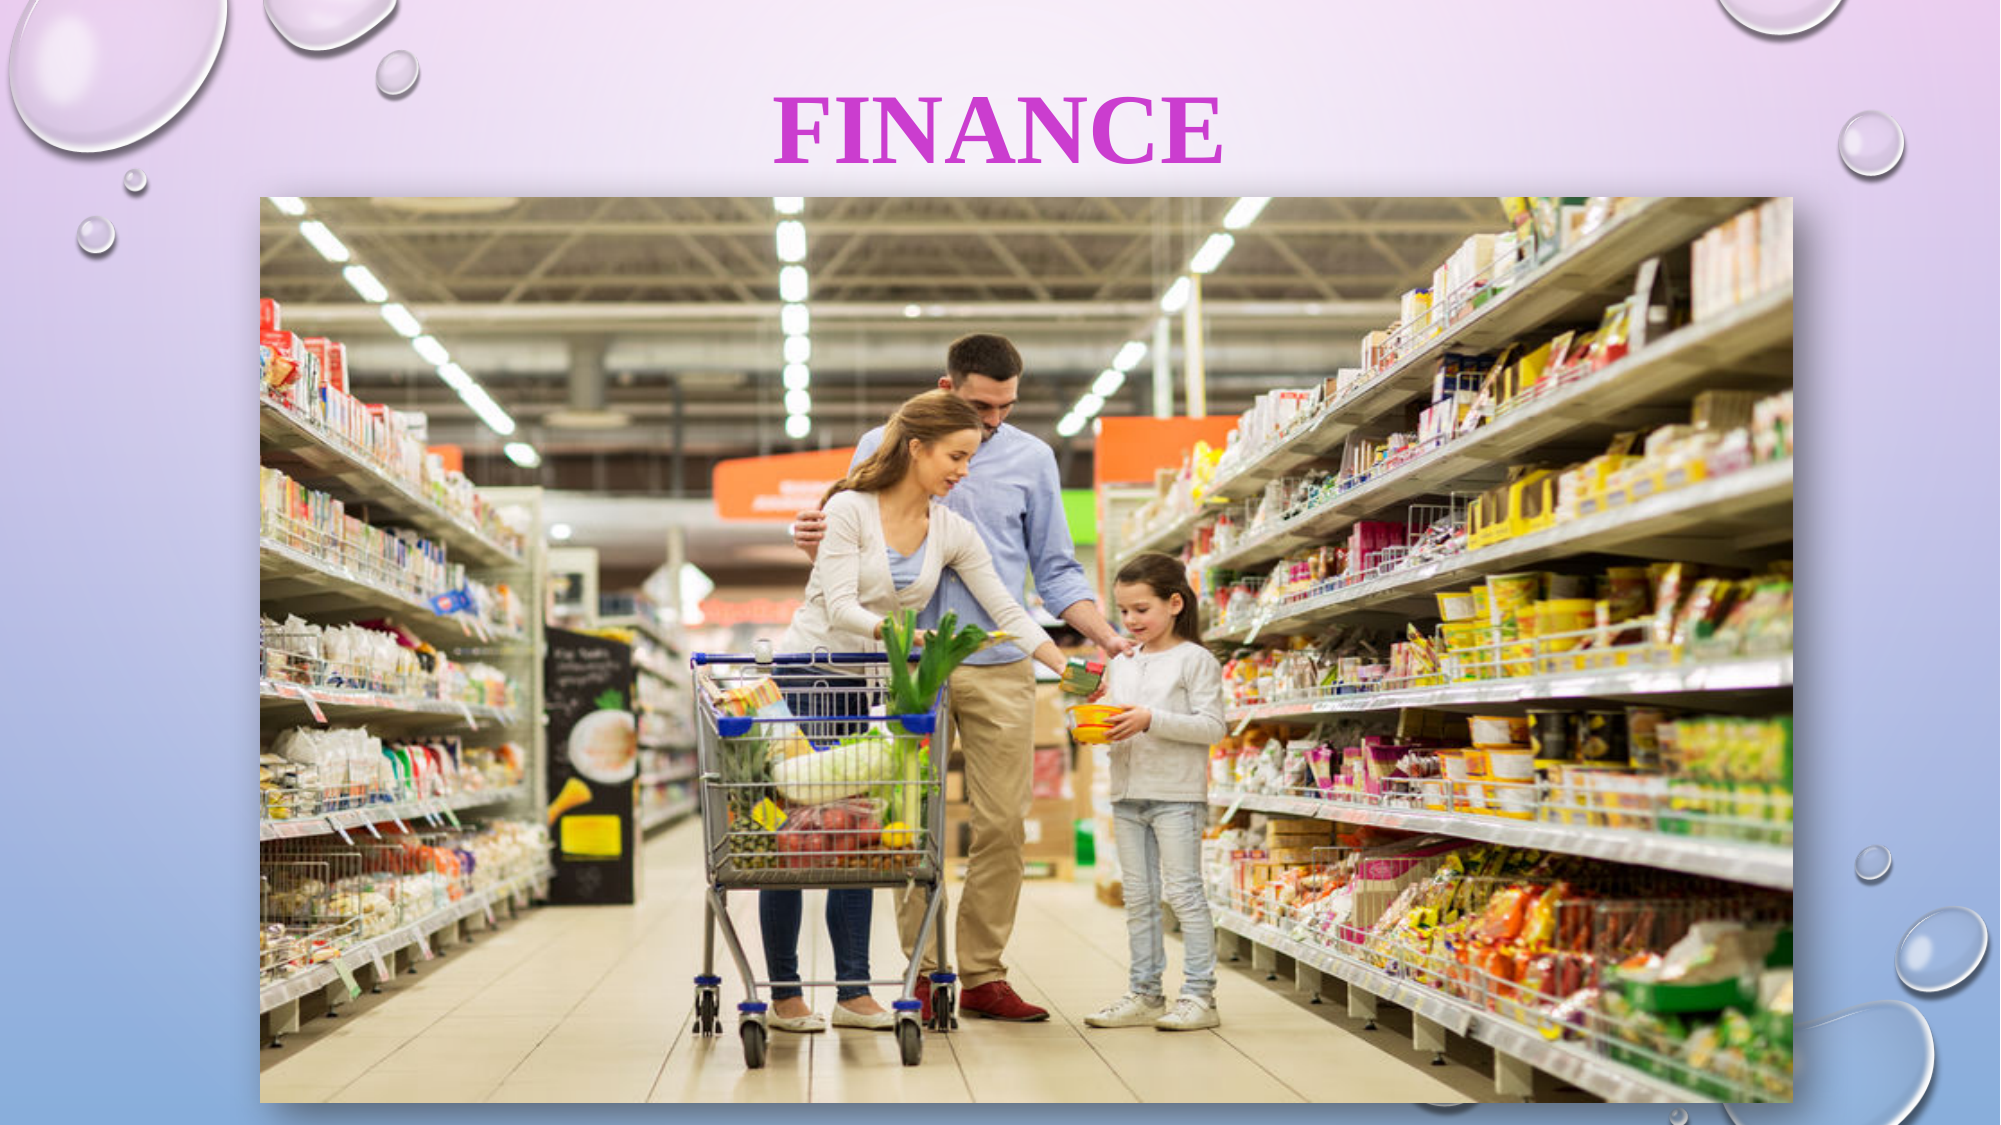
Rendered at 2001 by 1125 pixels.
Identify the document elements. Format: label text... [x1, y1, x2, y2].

picture [0, 0, 2000, 1125]
title finance [149, 0, 1851, 262]
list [259, 197, 1793, 1103]
